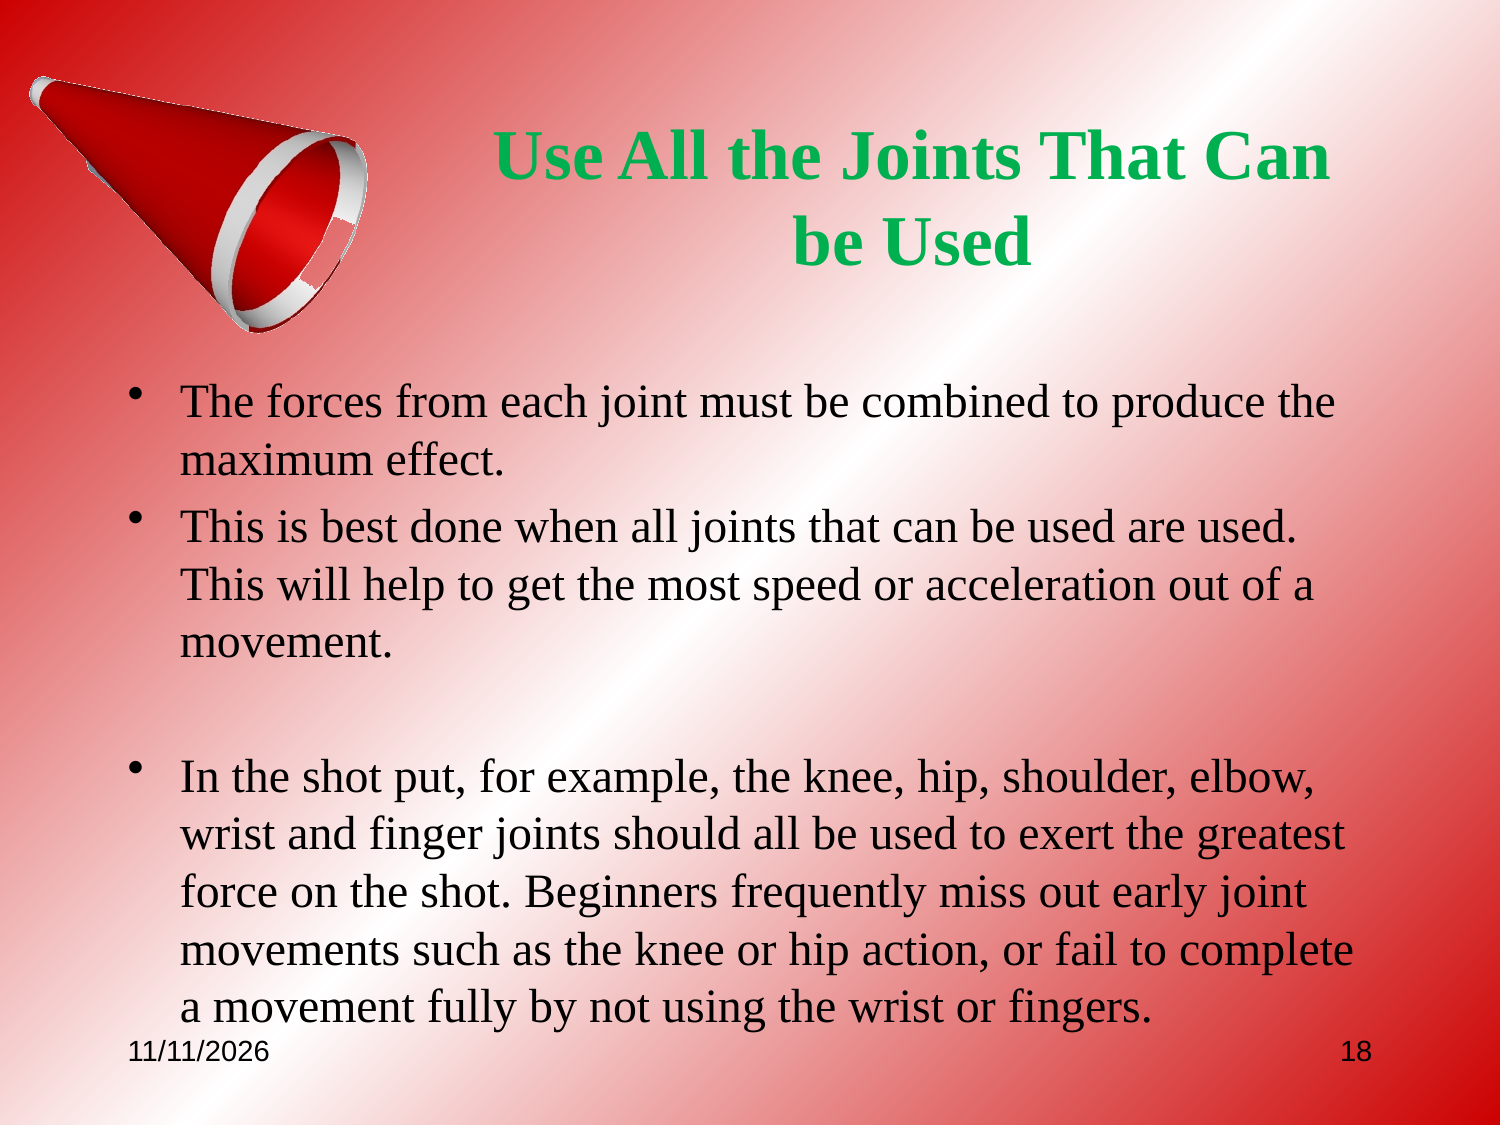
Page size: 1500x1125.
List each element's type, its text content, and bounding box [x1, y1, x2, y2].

list The forces from each joint must be combined to produce the maximum effect. This is best done when all joints that can be used are used. This will help to get the most speed or acceleration out of a movement. In the shot put, for example, the knee, hip, shoulder, elbow, wrist and finger joints should all be used to exert the greatest force on the shot. Beginners frequently miss out early joint movements such as the knee or hip action, or fail to complete a movement fully by not using the wrist or fingers. [112, 362, 1388, 1044]
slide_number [112, 1024, 426, 1101]
slide_number 18 [1074, 1024, 1388, 1101]
title Use All the Joints That Can be Used [437, 99, 1388, 288]
picture [0, 0, 388, 388]
